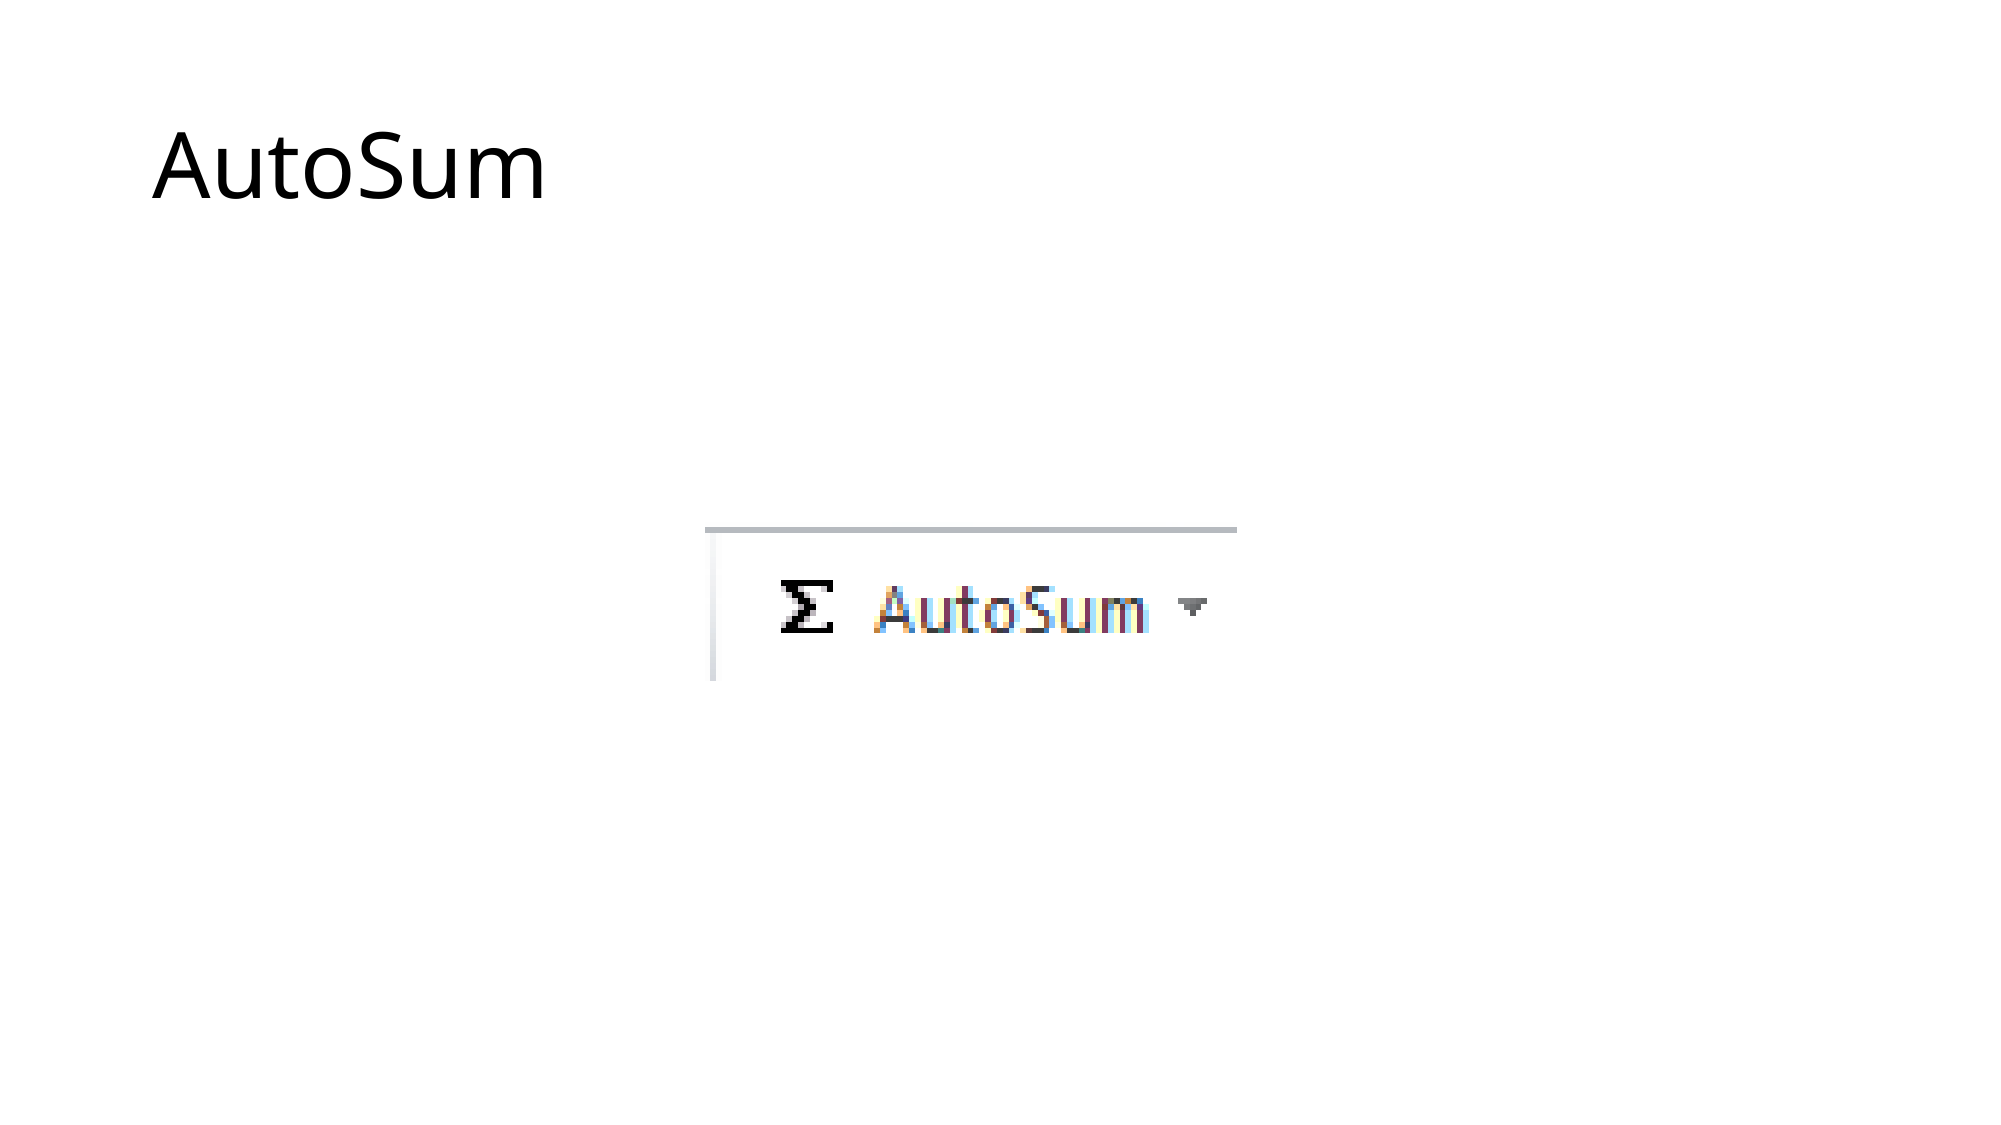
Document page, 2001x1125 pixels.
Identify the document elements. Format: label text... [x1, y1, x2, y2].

title AutoSum [137, 59, 1863, 278]
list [705, 522, 1237, 681]
